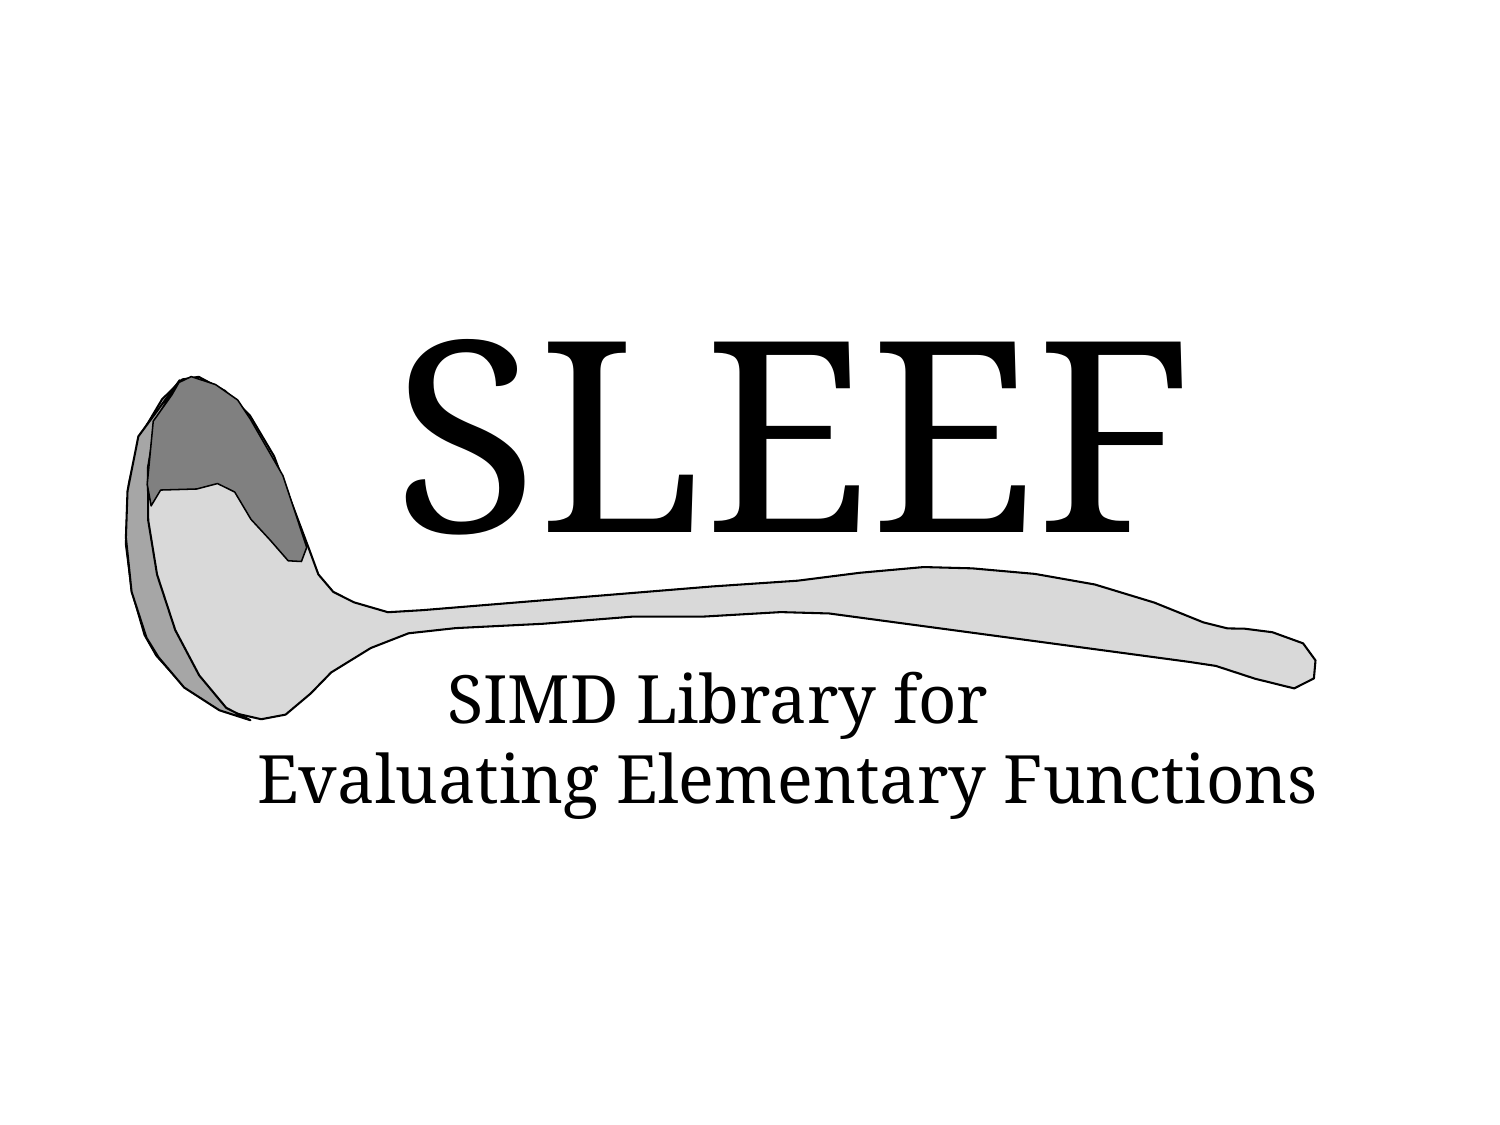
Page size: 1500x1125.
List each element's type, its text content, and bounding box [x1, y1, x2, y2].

text_box [123, 378, 242, 720]
text_box [145, 374, 309, 564]
text_box [151, 487, 1310, 713]
text_box SIMD Library for Evaluating Elementary Functions [242, 649, 1333, 825]
text_box SLEEF [378, 258, 1210, 594]
